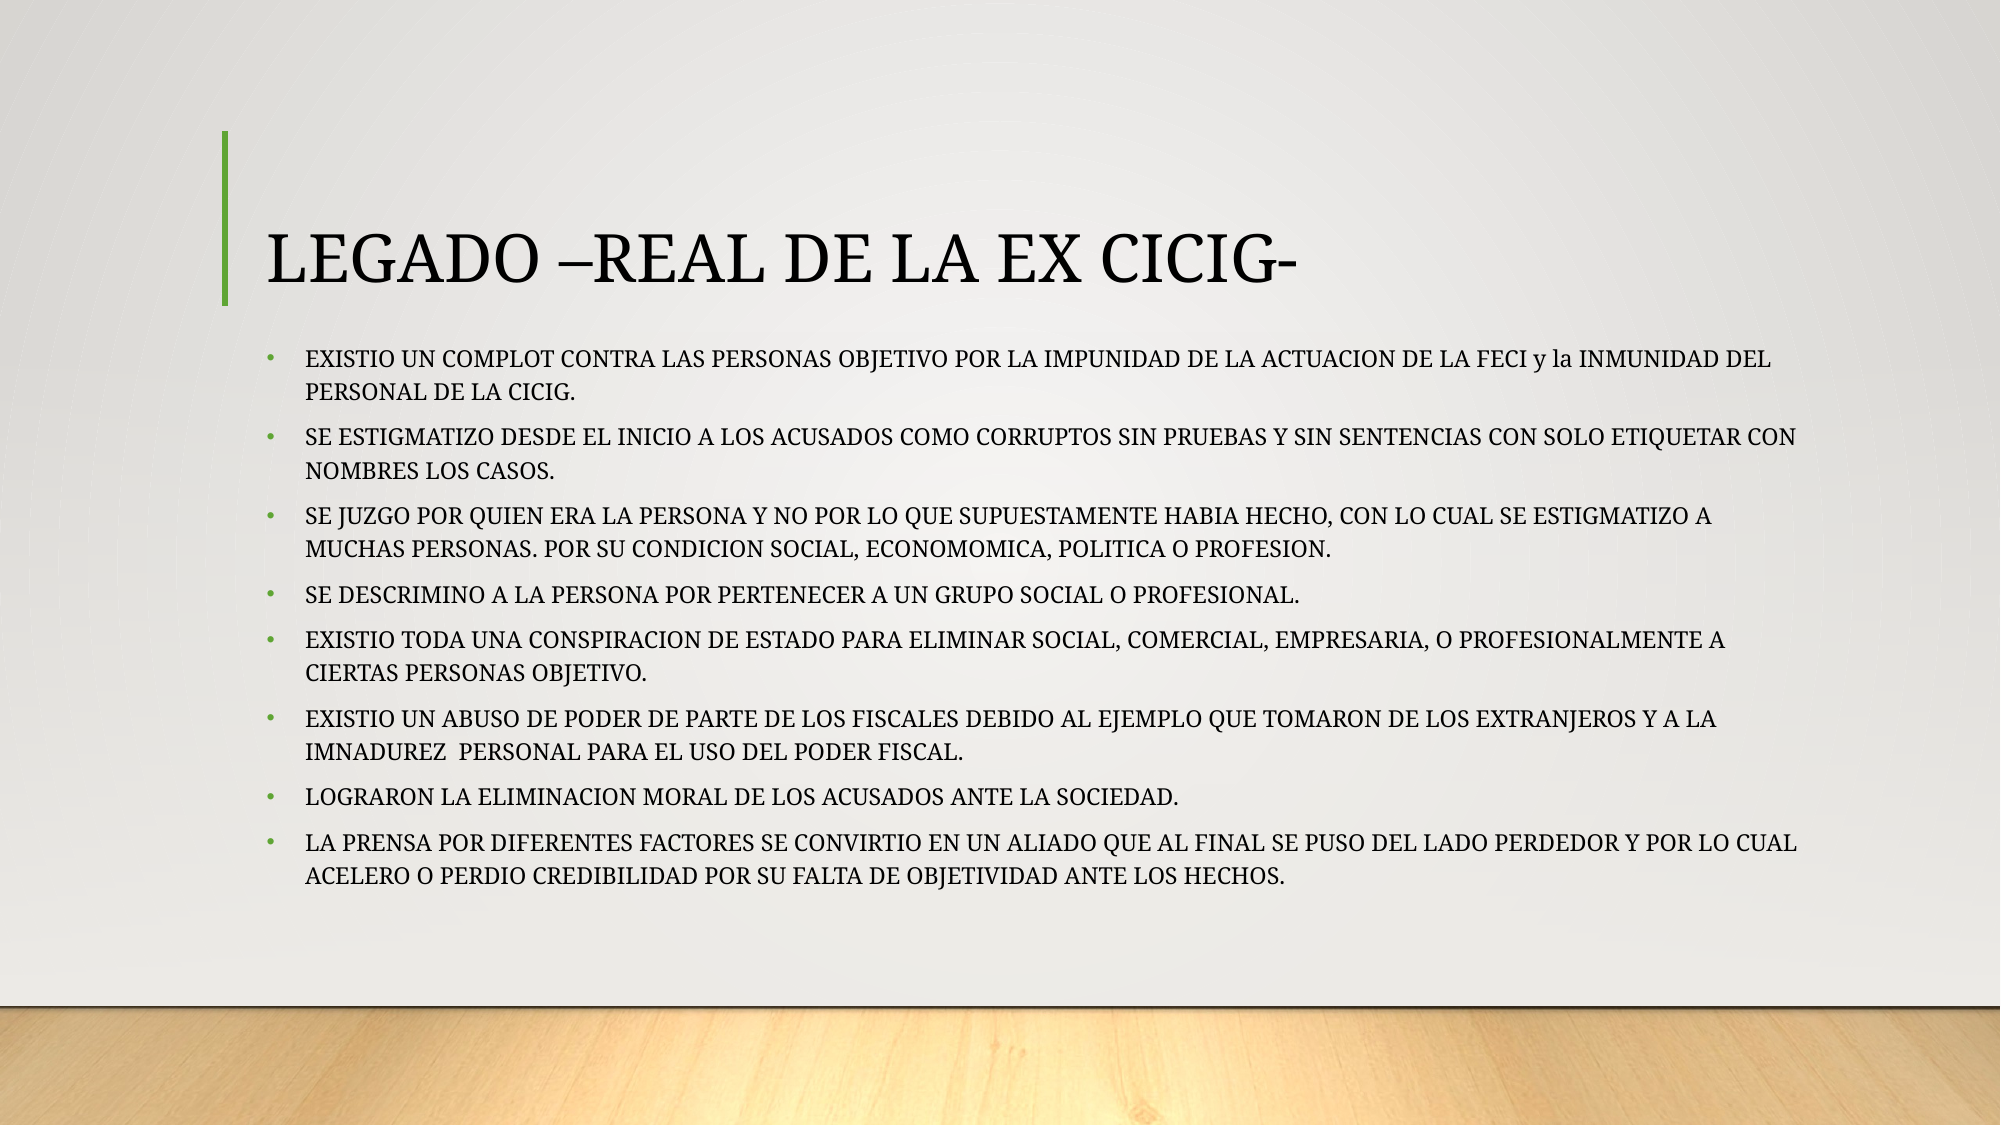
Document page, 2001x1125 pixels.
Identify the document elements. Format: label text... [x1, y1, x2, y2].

picture [0, 1006, 2000, 1125]
title LEGADO –REAL DE LA EX CICIG- [251, 131, 1814, 305]
list EXISTIO UN COMPLOT CONTRA LAS PERSONAS OBJETIVO POR LA IMPUNIDAD DE LA ACTUACION DE LA FECI y la INMUNIDAD DEL PERSONAL DE LA CICIG. SE ESTIGMATIZO DESDE EL INICIO A LOS ACUSADOS COMO CORRUPTOS SIN PRUEBAS Y SIN SENTENCIAS CON SOLO ETIQUETAR CON NOMBRES LOS CASOS. SE JUZGO POR QUIEN ERA LA PERSONA Y NO POR LO QUE SUPUESTAMENTE HABIA HECHO, CON LO CUAL SE ESTIGMATIZO A MUCHAS PERSONAS. POR SU CONDICION SOCIAL, ECONOMOMICA, POLITICA O PROFESION. SE DESCRIMINO A LA PERSONA POR PERTENECER A UN GRUPO SOCIAL O PROFESIONAL. EXISTIO TODA UNA CONSPIRACION DE ESTADO PARA ELIMINAR SOCIAL, COMERCIAL, EMPRESARIA, O PROFESIONALMENTE A CIERTAS PERSONAS OBJETIVO. EXISTIO UN ABUSO DE PODER DE PARTE DE LOS FISCALES DEBIDO AL EJEMPLO QUE TOMARON DE LOS EXTRANJEROS Y A LA IMNADUREZ PERSONAL PARA EL USO DEL PODER FISCAL. LOGRARON LA ELIMINACION MORAL DE LOS ACUSADOS ANTE LA SOCIEDAD. LA PRENSA POR DIFERENTES FACTORES SE CONVIRTIO EN UN ALIADO QUE AL FINAL SE PUSO DEL LADO PERDEDOR Y POR LO CUAL ACELERO O PERDIO CREDIBILIDAD POR SU FALTA DE OBJETIVIDAD ANTE LOS HECHOS. [251, 330, 1814, 897]
